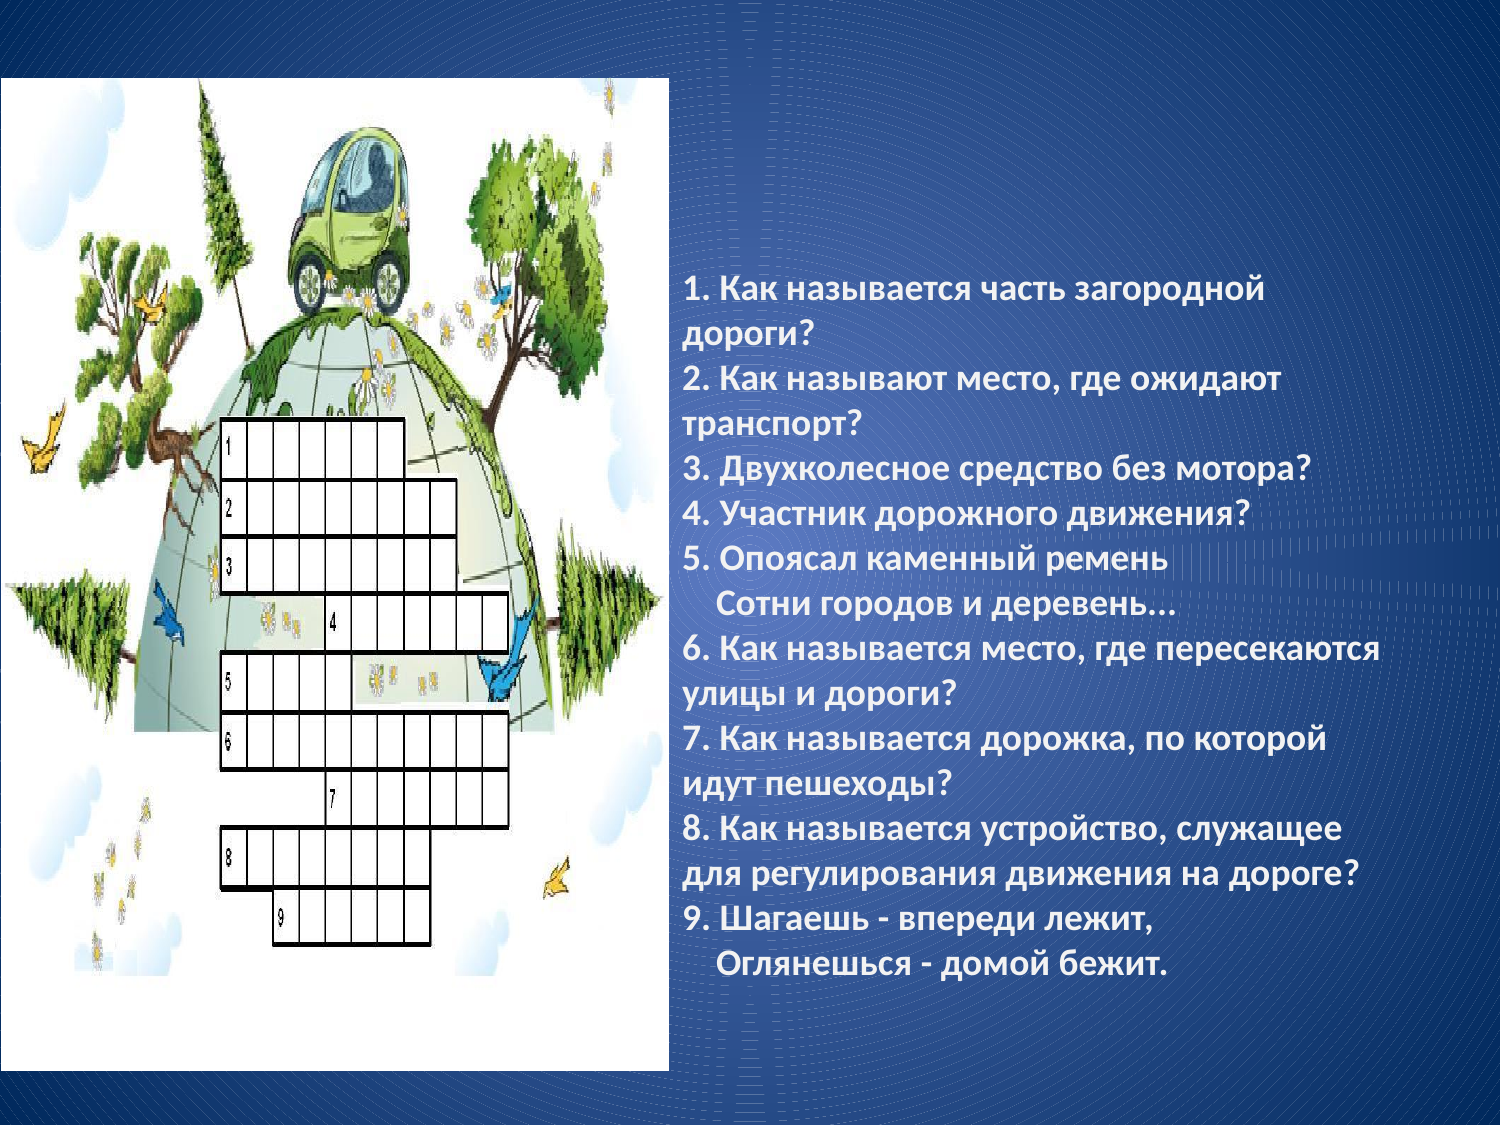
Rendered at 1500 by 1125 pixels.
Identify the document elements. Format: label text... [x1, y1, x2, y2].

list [1, 77, 669, 1071]
text_box 1. Как называется часть загородной дороги? 2. Как называют место, где ожидают транспорт? 3. Двухколесное средство без мотора? 4. Участник дорожного движения? 5. Опоясал каменный ремень Сотни городов и деревень... 6. Как называется место, где пересекаются улицы и дороги? 7. Как называется дорожка, по которой идут пешеходы? 8. Как называется устройство, служащее для регулирования движения на дороге? 9. Шагаешь - впереди лежит, Оглянешься - домой бежит. [672, 255, 1418, 991]
